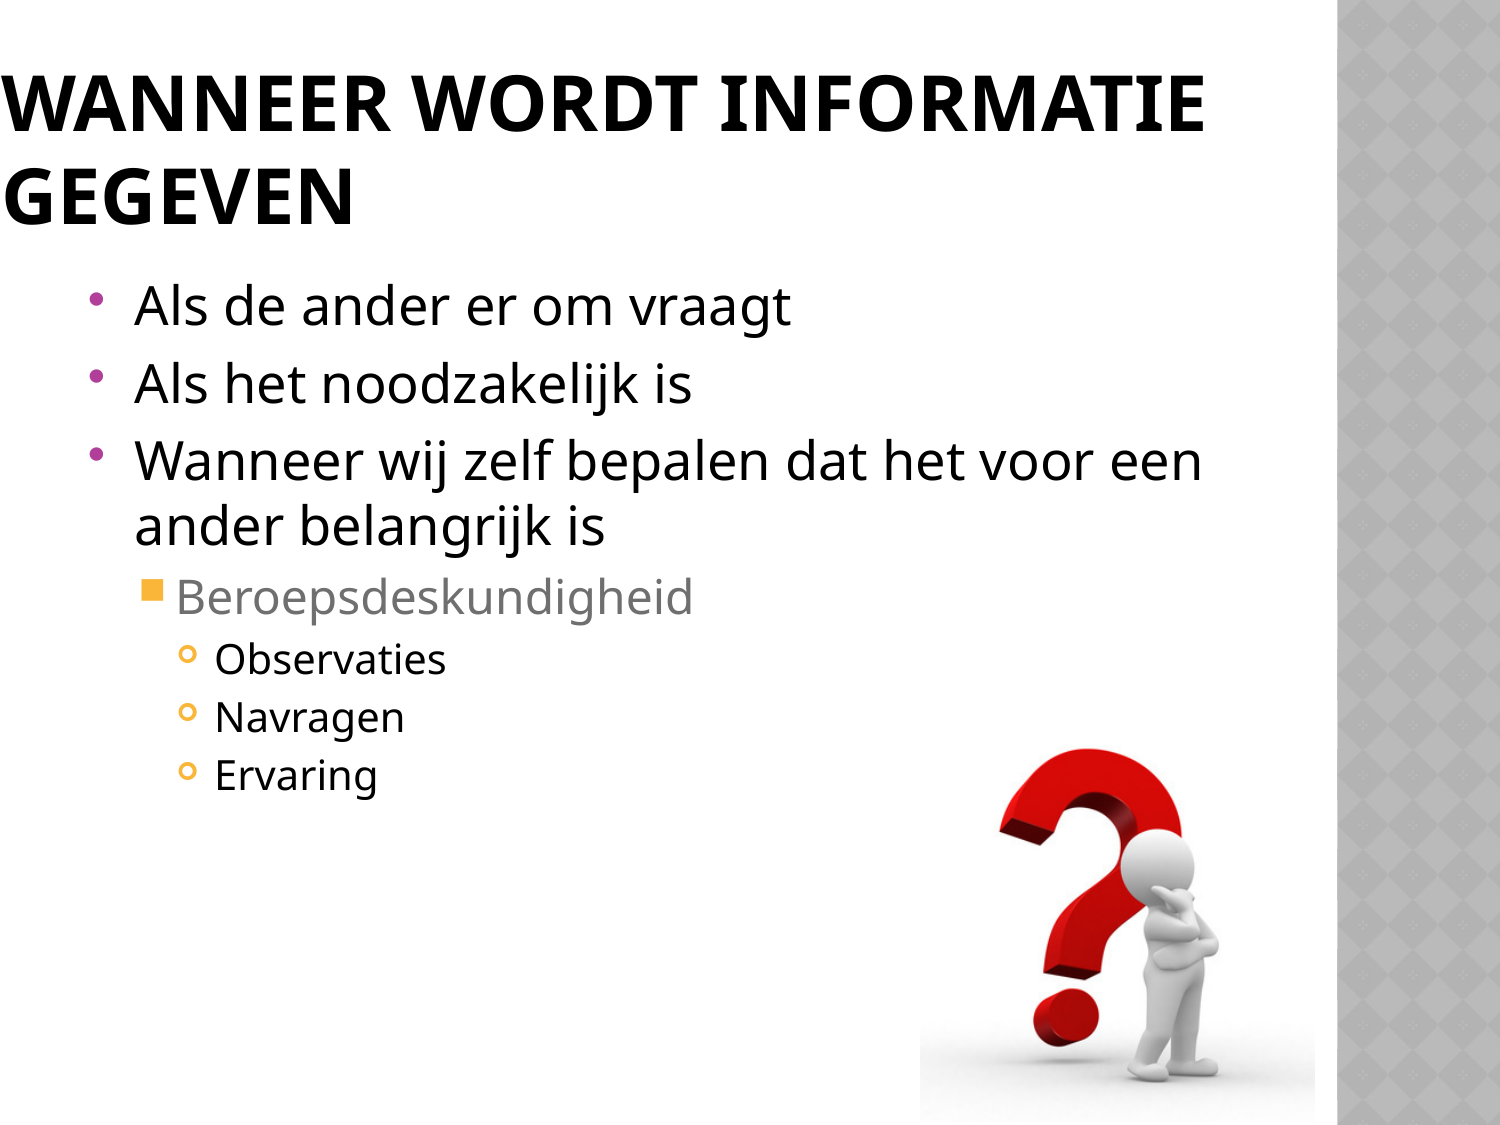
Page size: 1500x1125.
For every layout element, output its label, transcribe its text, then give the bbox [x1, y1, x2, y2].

picture [919, 727, 1315, 1123]
title Wanneer wordt informatie gegeven [0, 52, 1355, 240]
list Als de ander er om vraagt Als het noodzakelijk is Wanneer wij zelf bepalen dat het voor een ander belangrijk is Beroepsdeskundigheid Observaties Navragen Ervaring [75, 264, 1263, 1059]
